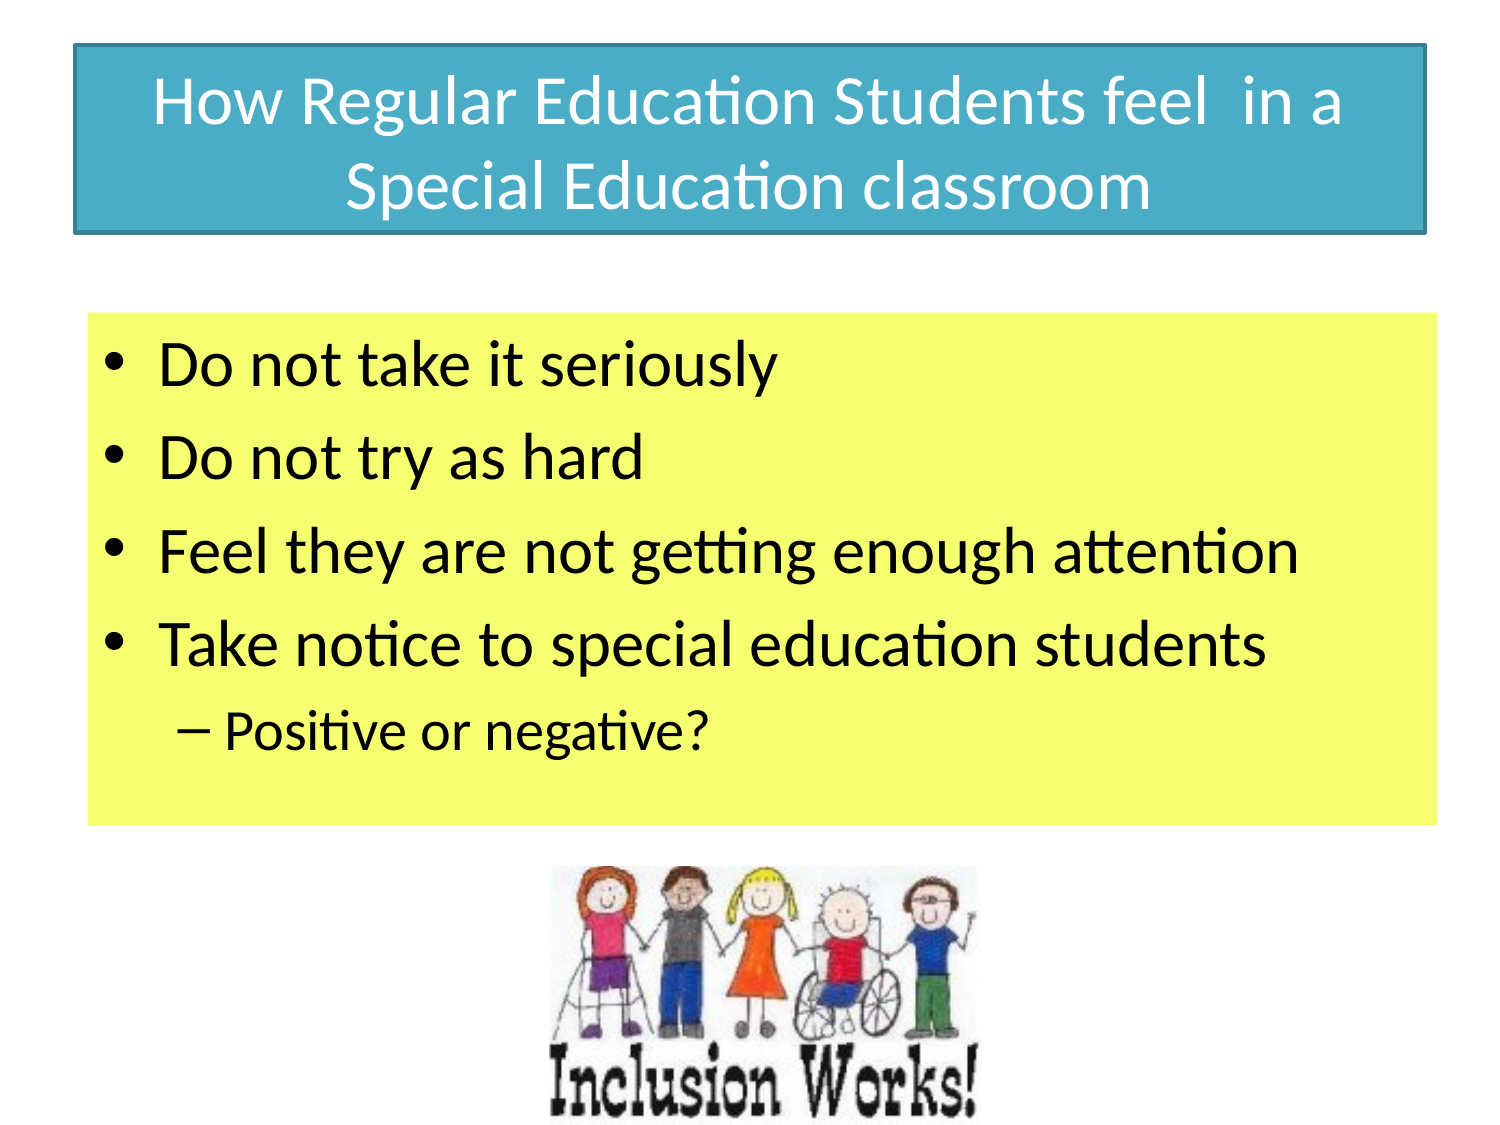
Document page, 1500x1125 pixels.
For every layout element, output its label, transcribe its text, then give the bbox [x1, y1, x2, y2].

picture [549, 866, 982, 1125]
list Do not take it seriously Do not try as hard Feel they are not getting enough attention Take notice to special education students Positive or negative? [87, 312, 1438, 825]
title How Regular Education Students feel in a Special Education classroom [73, 43, 1427, 235]
